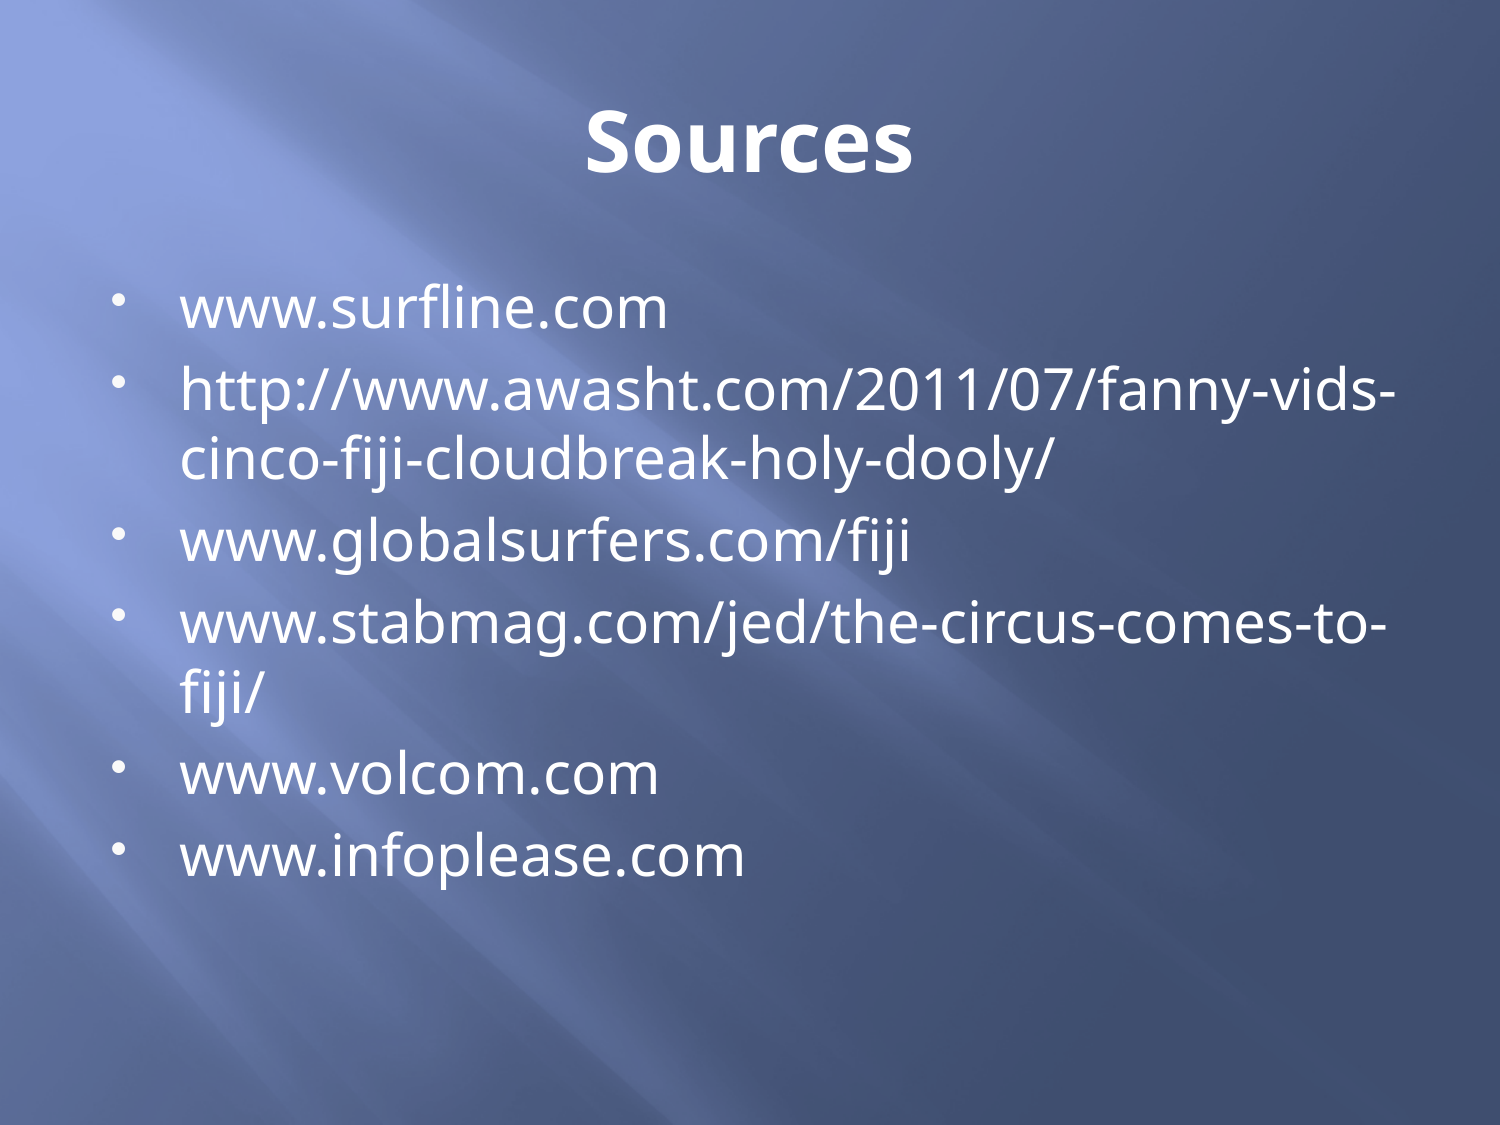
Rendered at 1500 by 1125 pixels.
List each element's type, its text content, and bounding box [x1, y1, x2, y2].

list www.surfline.com http://www.awasht.com/2011/07/fanny-vids-cinco-fiji-cloudbreak-holy-dooly/ www.globalsurfers.com/fiji www.stabmag.com/jed/the-circus-comes-to-fiji/ www.volcom.com www.infoplease.com [75, 262, 1425, 1035]
title Sources [75, 45, 1425, 233]
